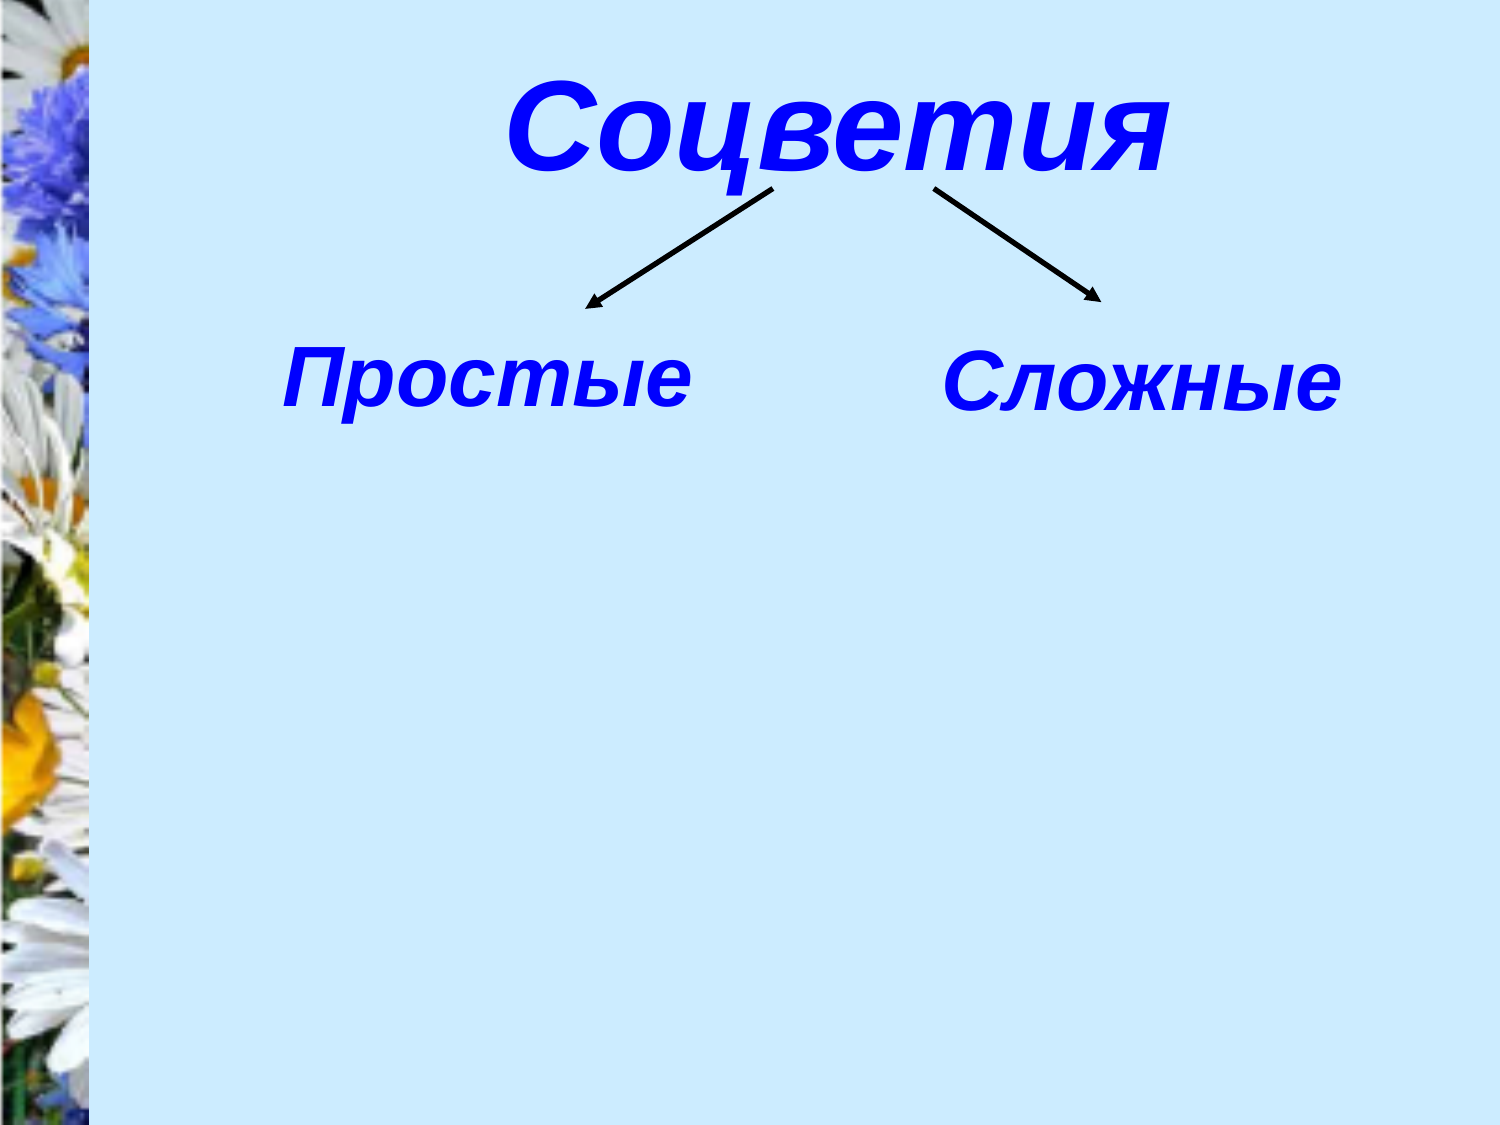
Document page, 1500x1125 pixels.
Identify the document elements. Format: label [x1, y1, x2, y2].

picture [0, 0, 89, 1125]
picture [249, 41, 1376, 1050]
